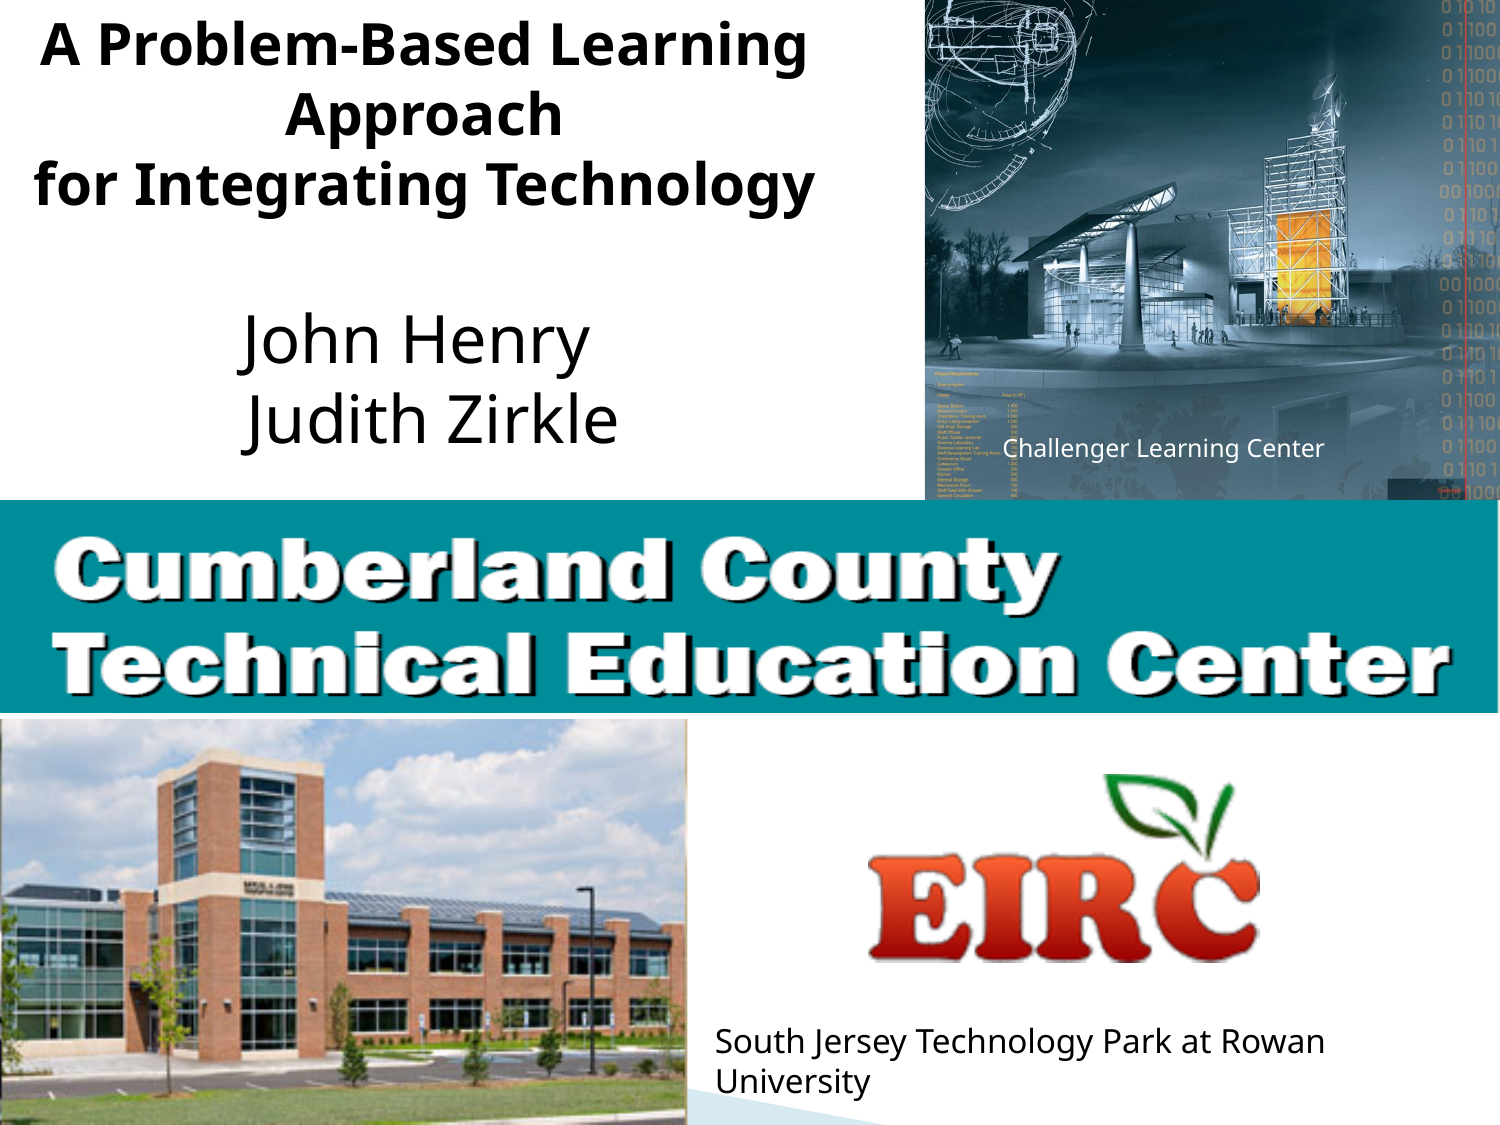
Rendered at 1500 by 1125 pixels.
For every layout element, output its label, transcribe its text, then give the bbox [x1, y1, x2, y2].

text_box A Problem-Based Learning Approach for Integrating Technology John Henry Judith Zirkle [0, 0, 850, 465]
picture [0, 0, 1500, 713]
picture [0, 719, 688, 1125]
picture [868, 774, 1260, 963]
text_box South Jersey Technology Park at Rowan University [699, 1012, 1500, 1107]
